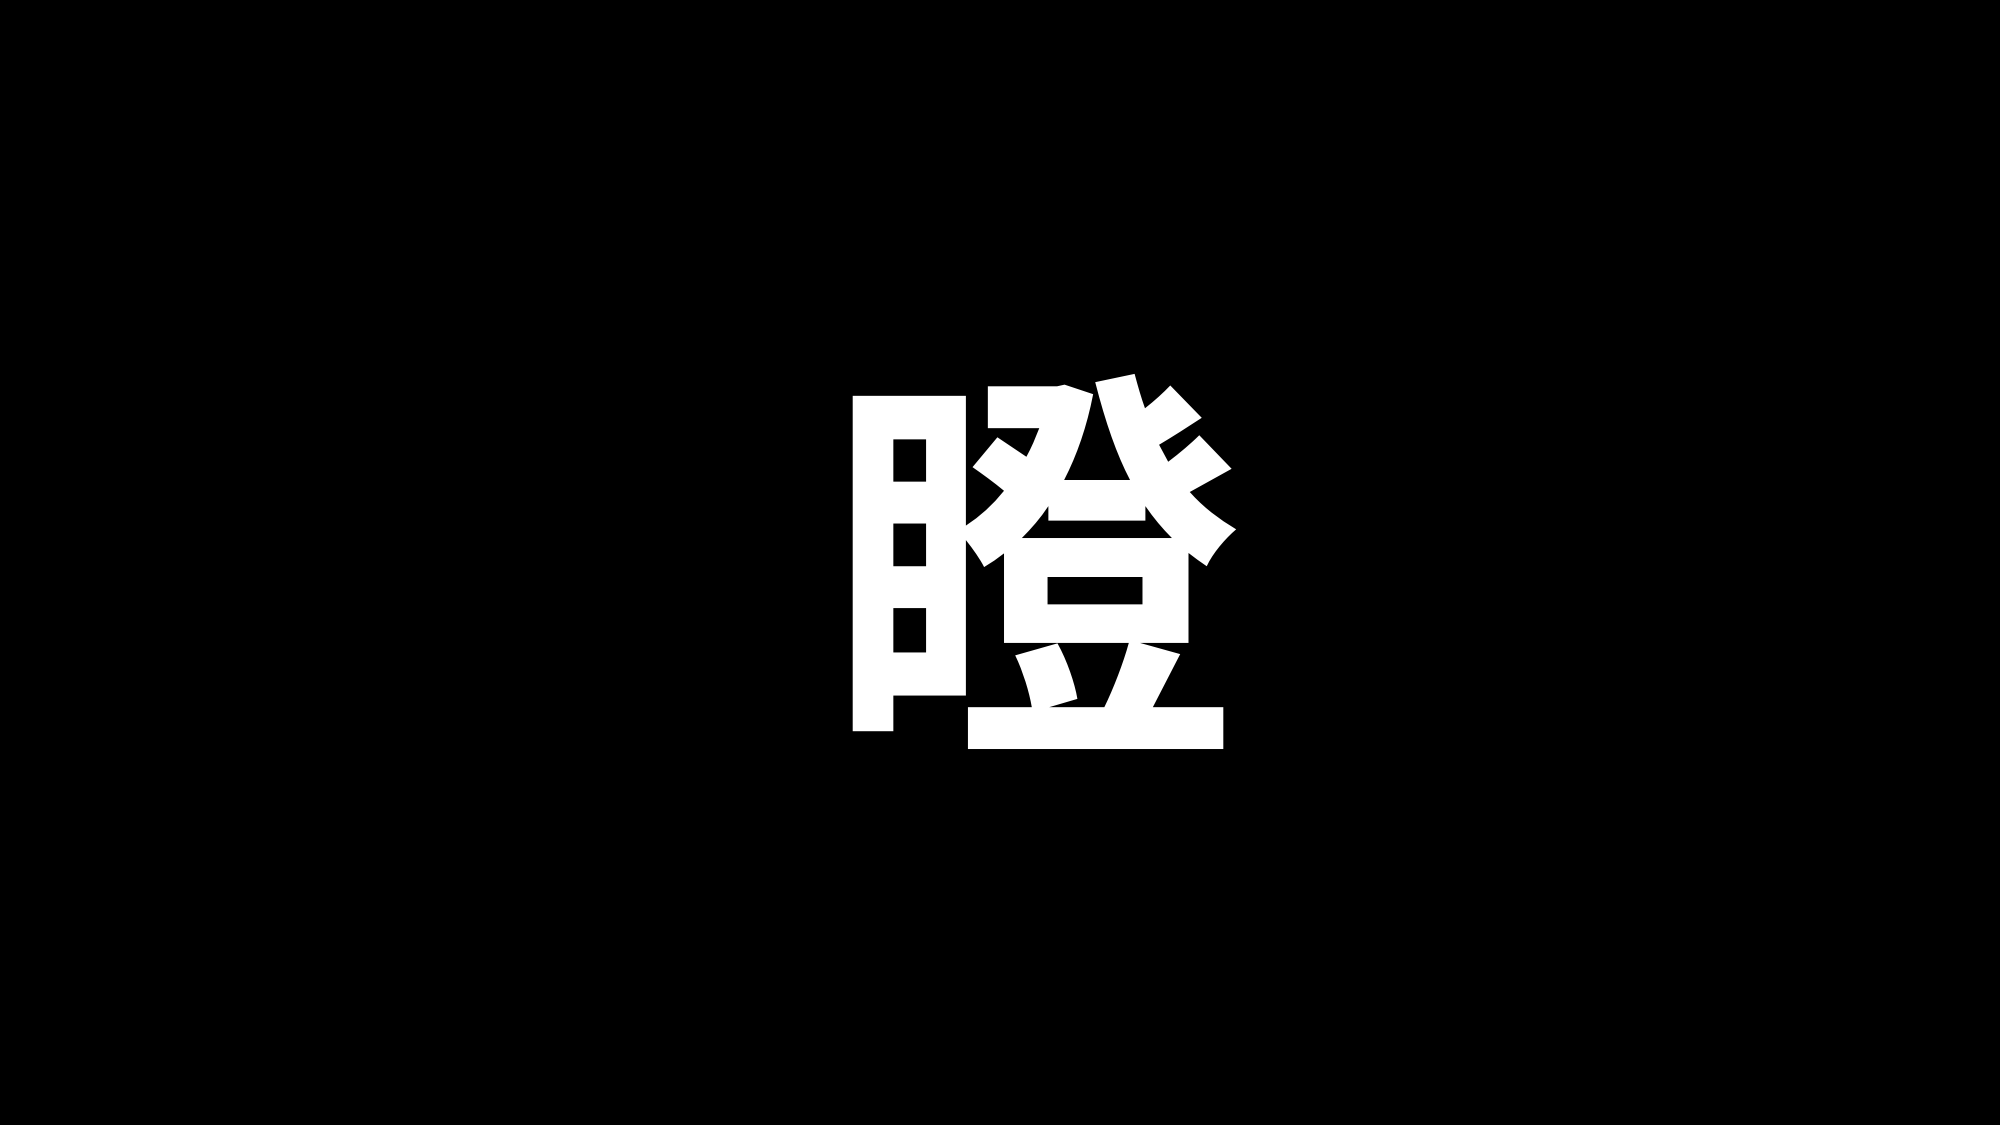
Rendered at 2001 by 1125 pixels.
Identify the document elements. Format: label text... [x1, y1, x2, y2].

text_box 瞪 [813, 303, 1187, 816]
